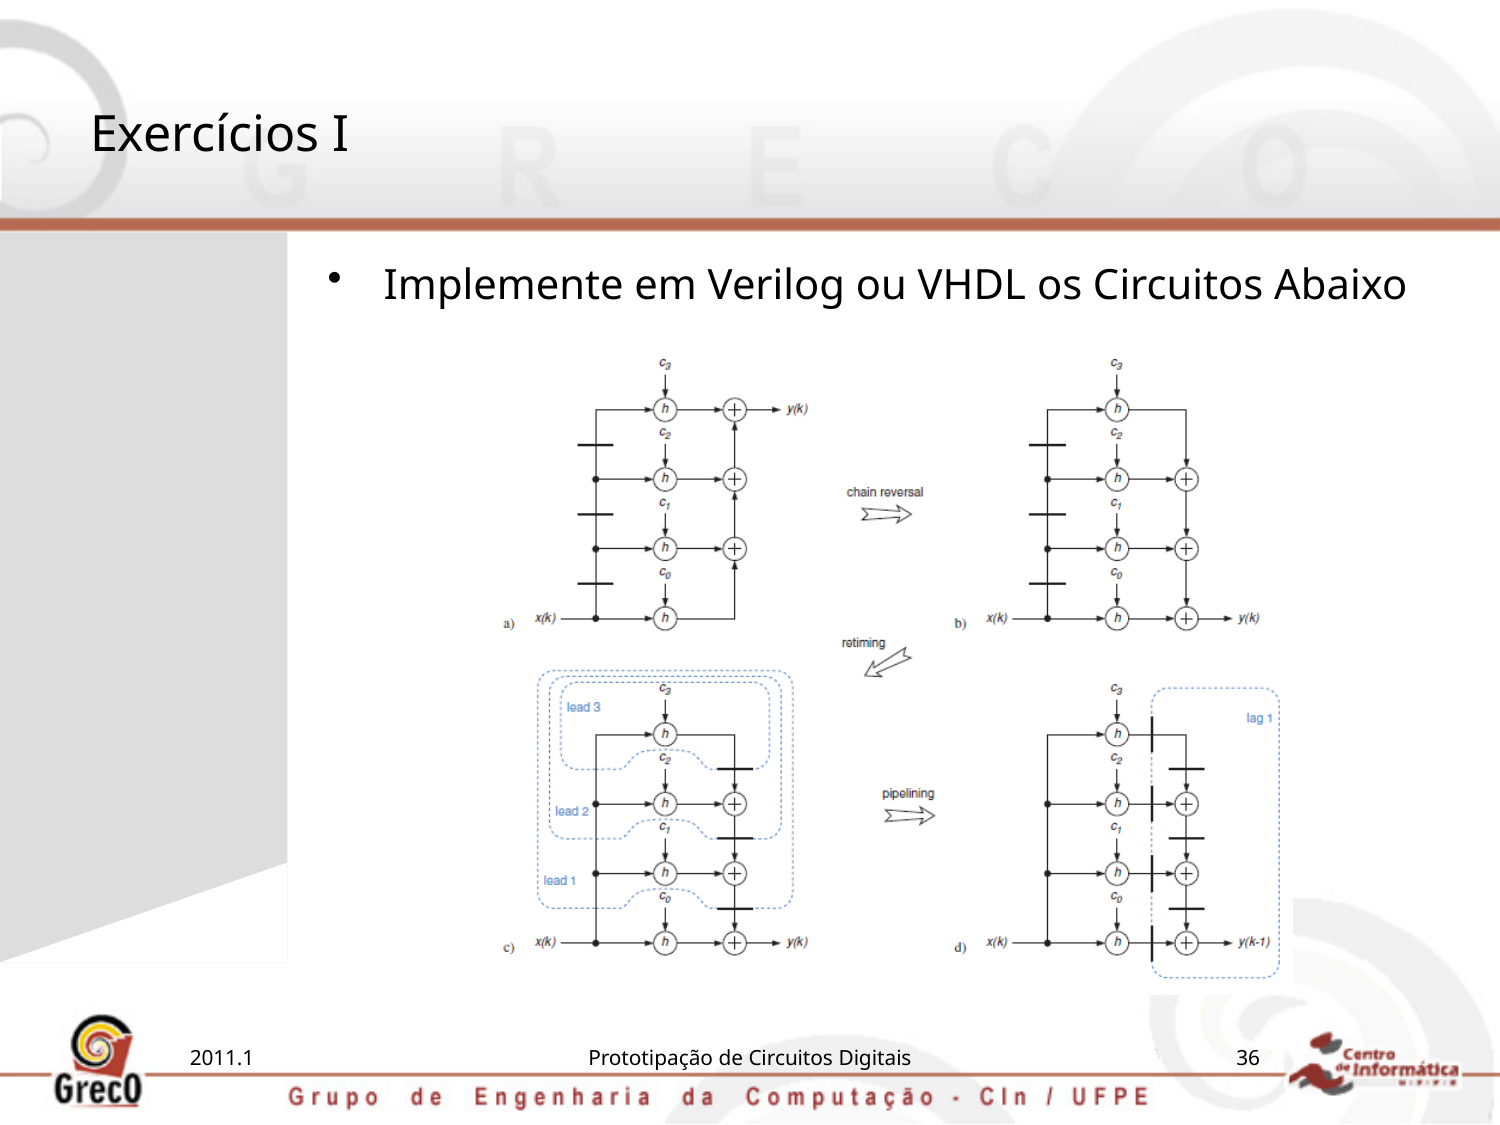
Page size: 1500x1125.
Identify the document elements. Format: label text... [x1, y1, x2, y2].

list Implemente em Verilog ou VHDL os Circuitos Abaixo [312, 249, 1438, 1001]
slide_number 2011.1 [174, 1037, 488, 1113]
picture [0, 1, 1500, 1124]
footer Prototipação de Circuitos Digitais [512, 1037, 988, 1113]
slide_number 36 [1037, 1037, 1276, 1113]
title Exercícios I [74, 37, 1463, 226]
